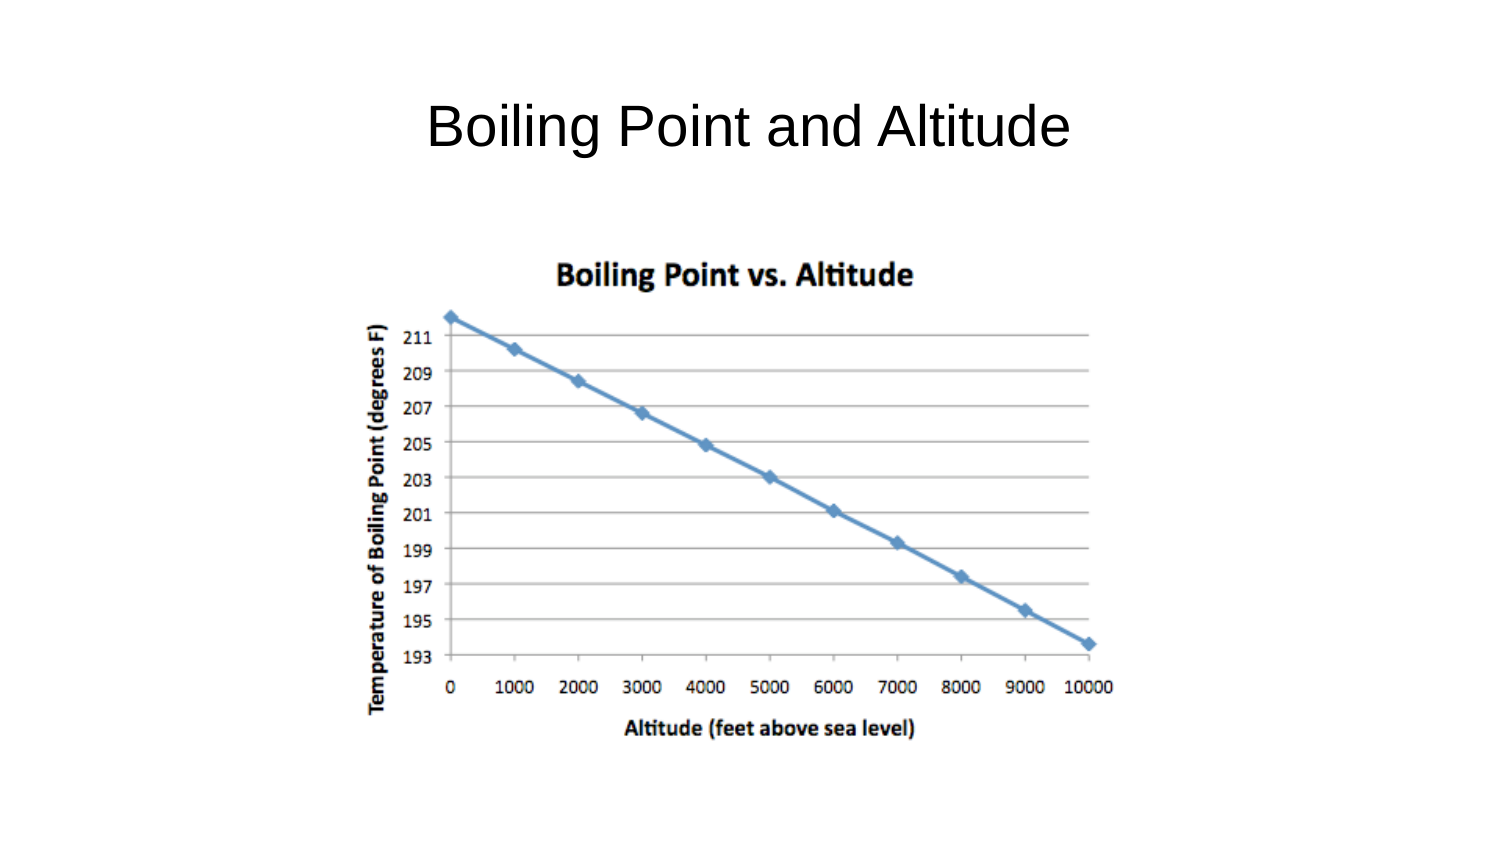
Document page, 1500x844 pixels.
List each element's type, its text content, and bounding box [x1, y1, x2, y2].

picture [343, 244, 1125, 750]
title Boiling Point and Altitude [51, 72, 1449, 167]
